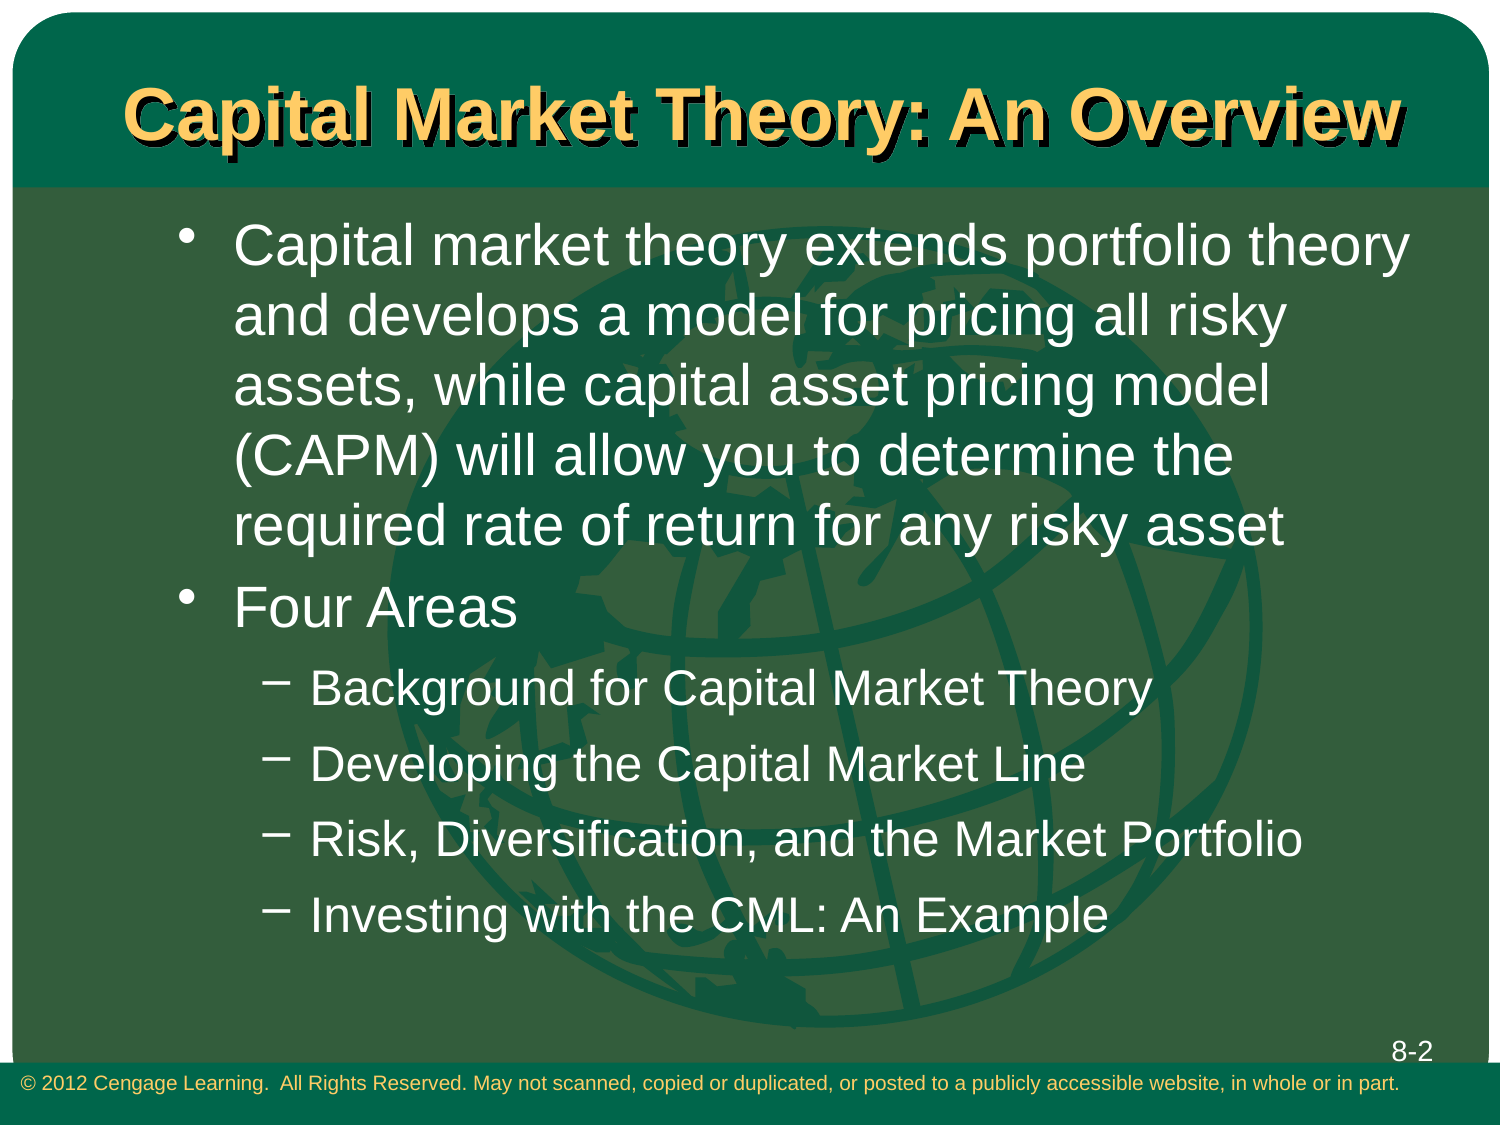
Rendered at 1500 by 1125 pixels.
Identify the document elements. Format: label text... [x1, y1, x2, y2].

list Capital market theory extends portfolio theory and develops a model for pricing all risky assets, while capital asset pricing model (CAPM) will allow you to determine the required rate of return for any risky asset Four Areas Background for Capital Market Theory Developing the Capital Market Line Risk, Diversification, and the Market Portfolio Investing with the CML: An Example [162, 200, 1463, 1000]
slide_number 8-2 [1325, 1025, 1500, 1062]
title Capital Market Theory: An Overview [75, 32, 1450, 188]
footer © 2012 Cengage Learning. All Rights Reserved. May not scanned, copied or duplicated, or posted to a publicly accessible website, in whole or in part. [0, 1062, 1500, 1125]
